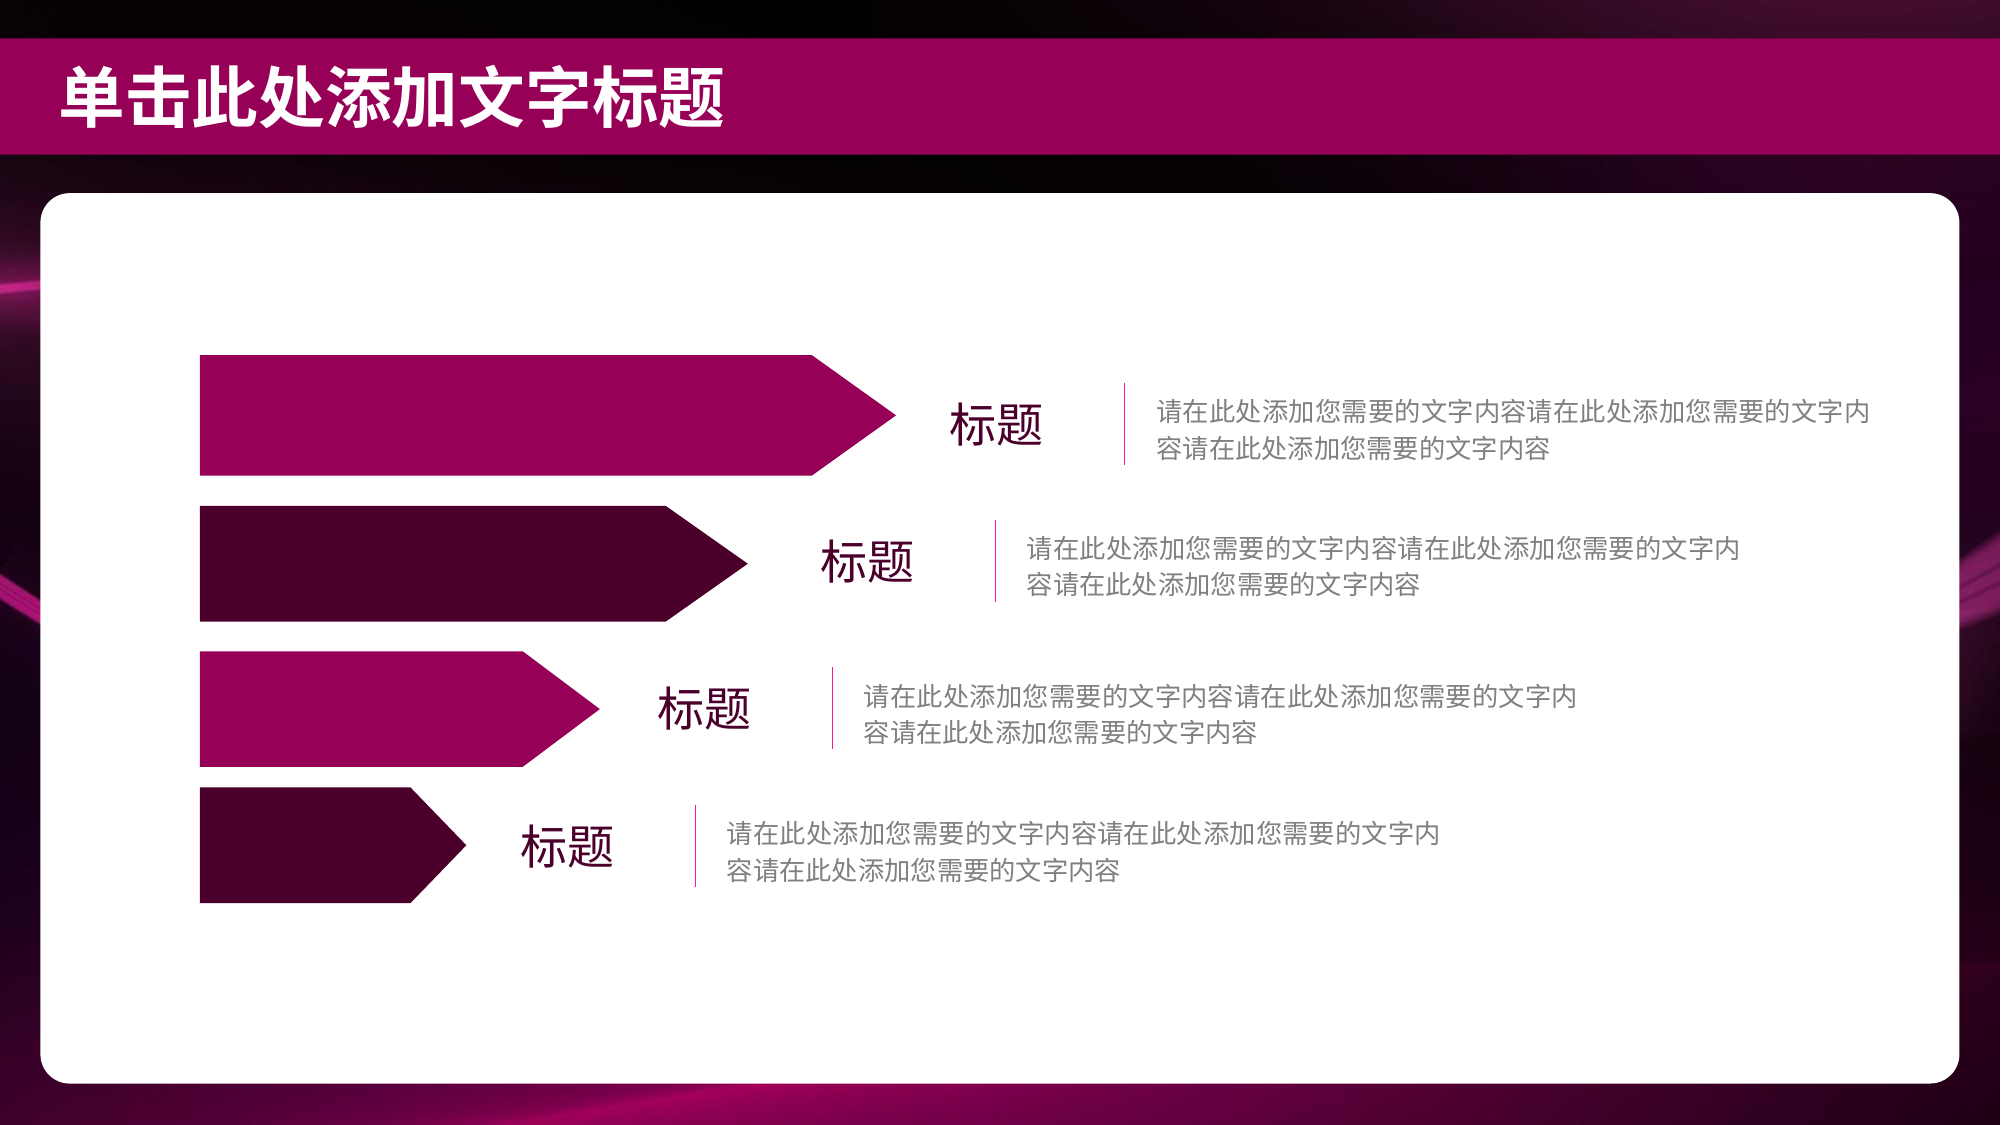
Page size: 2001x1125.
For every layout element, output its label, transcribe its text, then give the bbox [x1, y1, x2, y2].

text_box 标题 [894, 388, 1100, 460]
text_box 请在此处添加您需要的文字内容请在此处添加您需要的文字内容请在此处添加您需要的文字内容 [863, 674, 1578, 748]
text_box [199, 355, 897, 476]
text_box 标题 [601, 672, 807, 744]
text_box [199, 651, 600, 767]
text_box 标题 [764, 524, 970, 597]
picture [0, 155, 2000, 1125]
text_box 请在此处添加您需要的文字内容请在此处添加您需要的文字内容请在此处添加您需要的文字内容 [1026, 527, 1741, 601]
text_box [199, 505, 748, 622]
text_box [199, 787, 467, 904]
picture [0, 0, 2000, 38]
text_box 请在此处添加您需要的文字内容请在此处添加您需要的文字内容请在此处添加您需要的文字内容 [1156, 390, 1871, 464]
text_box 请在此处添加您需要的文字内容请在此处添加您需要的文字内容请在此处添加您需要的文字内容 [726, 812, 1441, 886]
text_box 标题 [464, 810, 670, 882]
